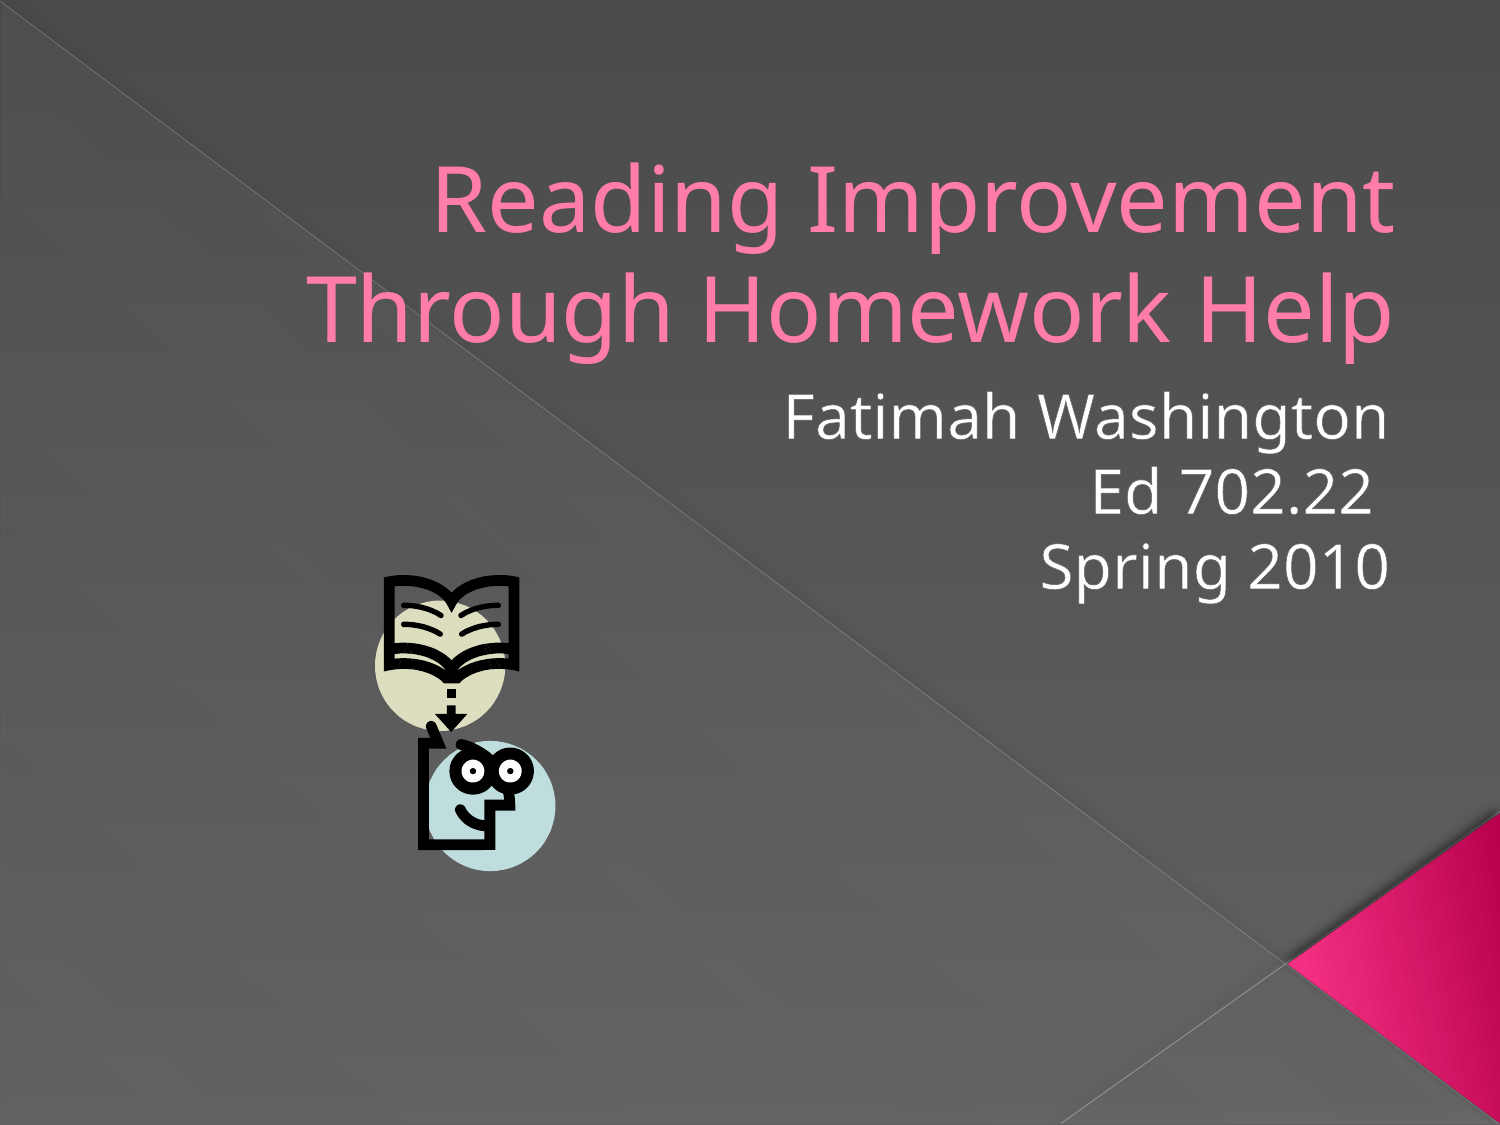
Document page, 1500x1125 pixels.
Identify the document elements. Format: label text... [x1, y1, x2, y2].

title Reading Improvement Through Homework Help [88, 127, 1412, 369]
picture [374, 574, 556, 872]
subtitle Fatimah Washington Ed 702.22 Spring 2010 [88, 369, 1412, 657]
